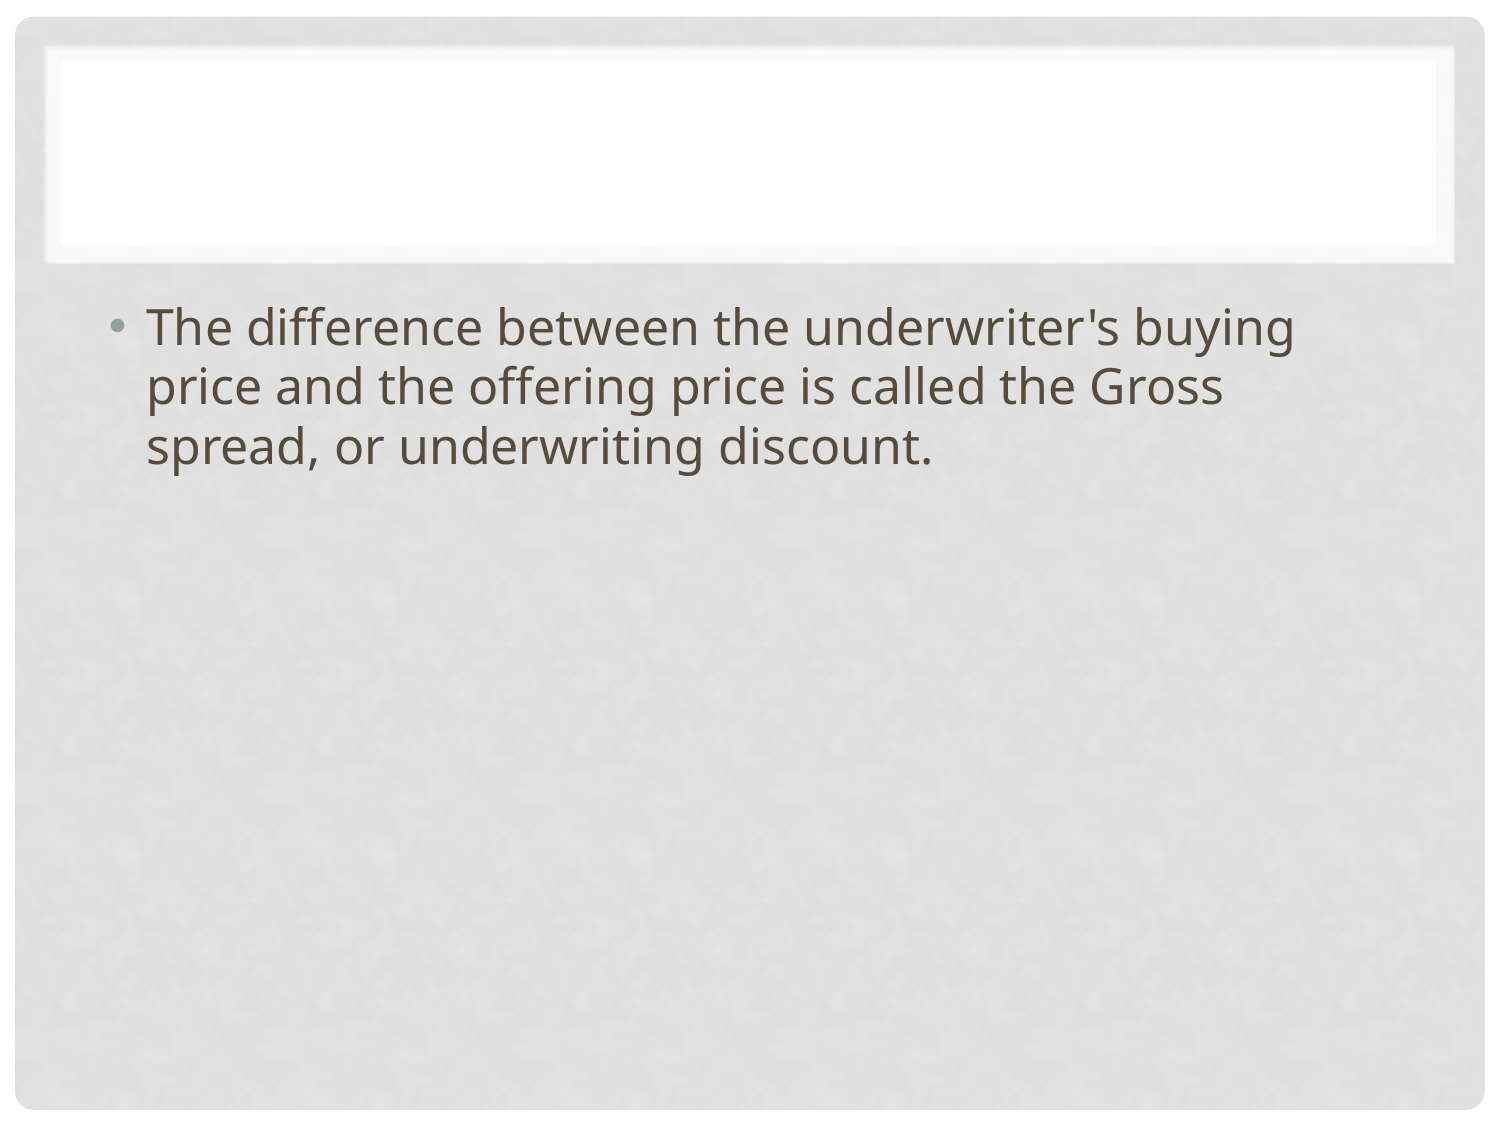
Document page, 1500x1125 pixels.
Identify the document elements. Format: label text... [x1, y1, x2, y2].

list The difference between the underwriter's buying price and the offering price is called the Gross spread, or underwriting discount. [75, 287, 1425, 1005]
